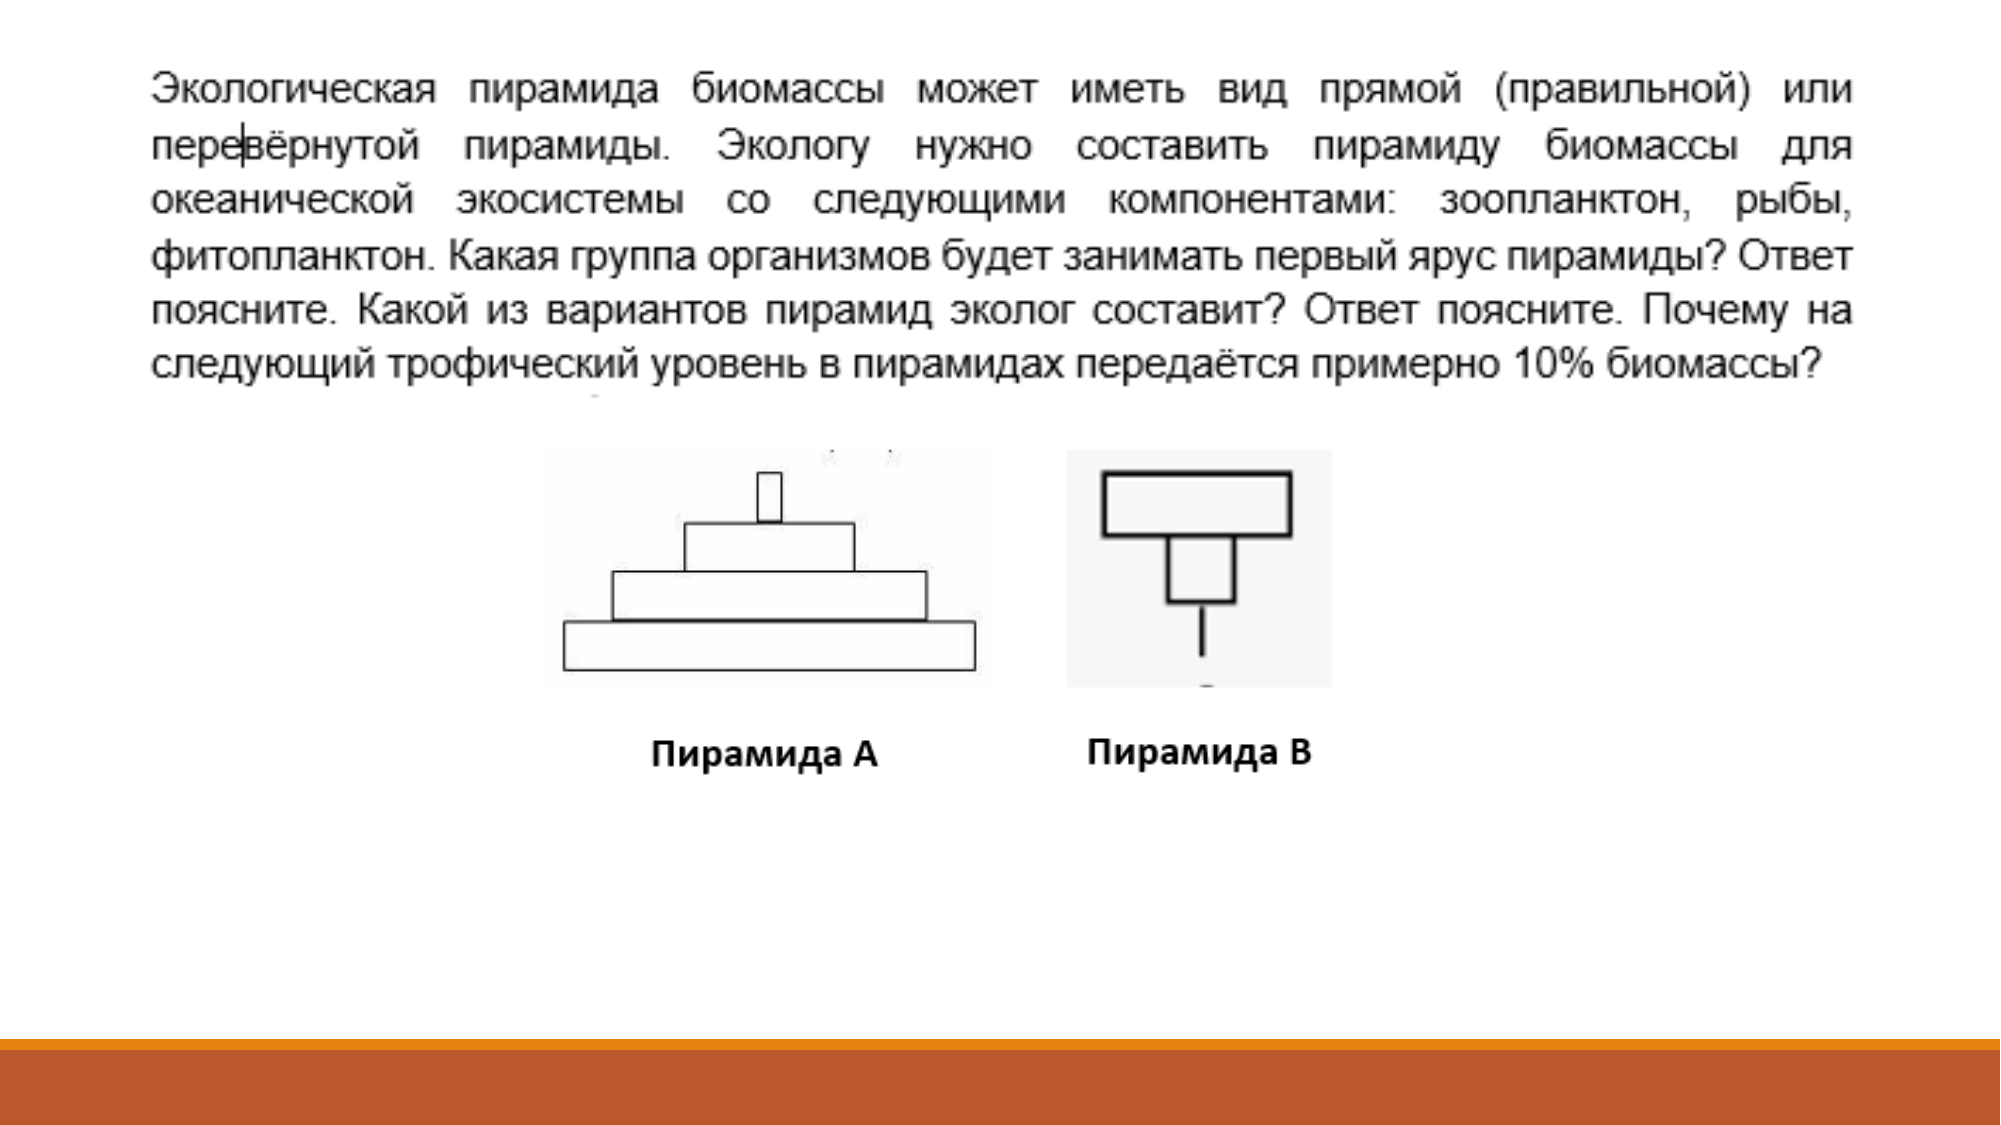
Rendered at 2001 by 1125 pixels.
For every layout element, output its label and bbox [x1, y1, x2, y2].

picture [511, 402, 1388, 829]
list [131, 57, 1889, 404]
